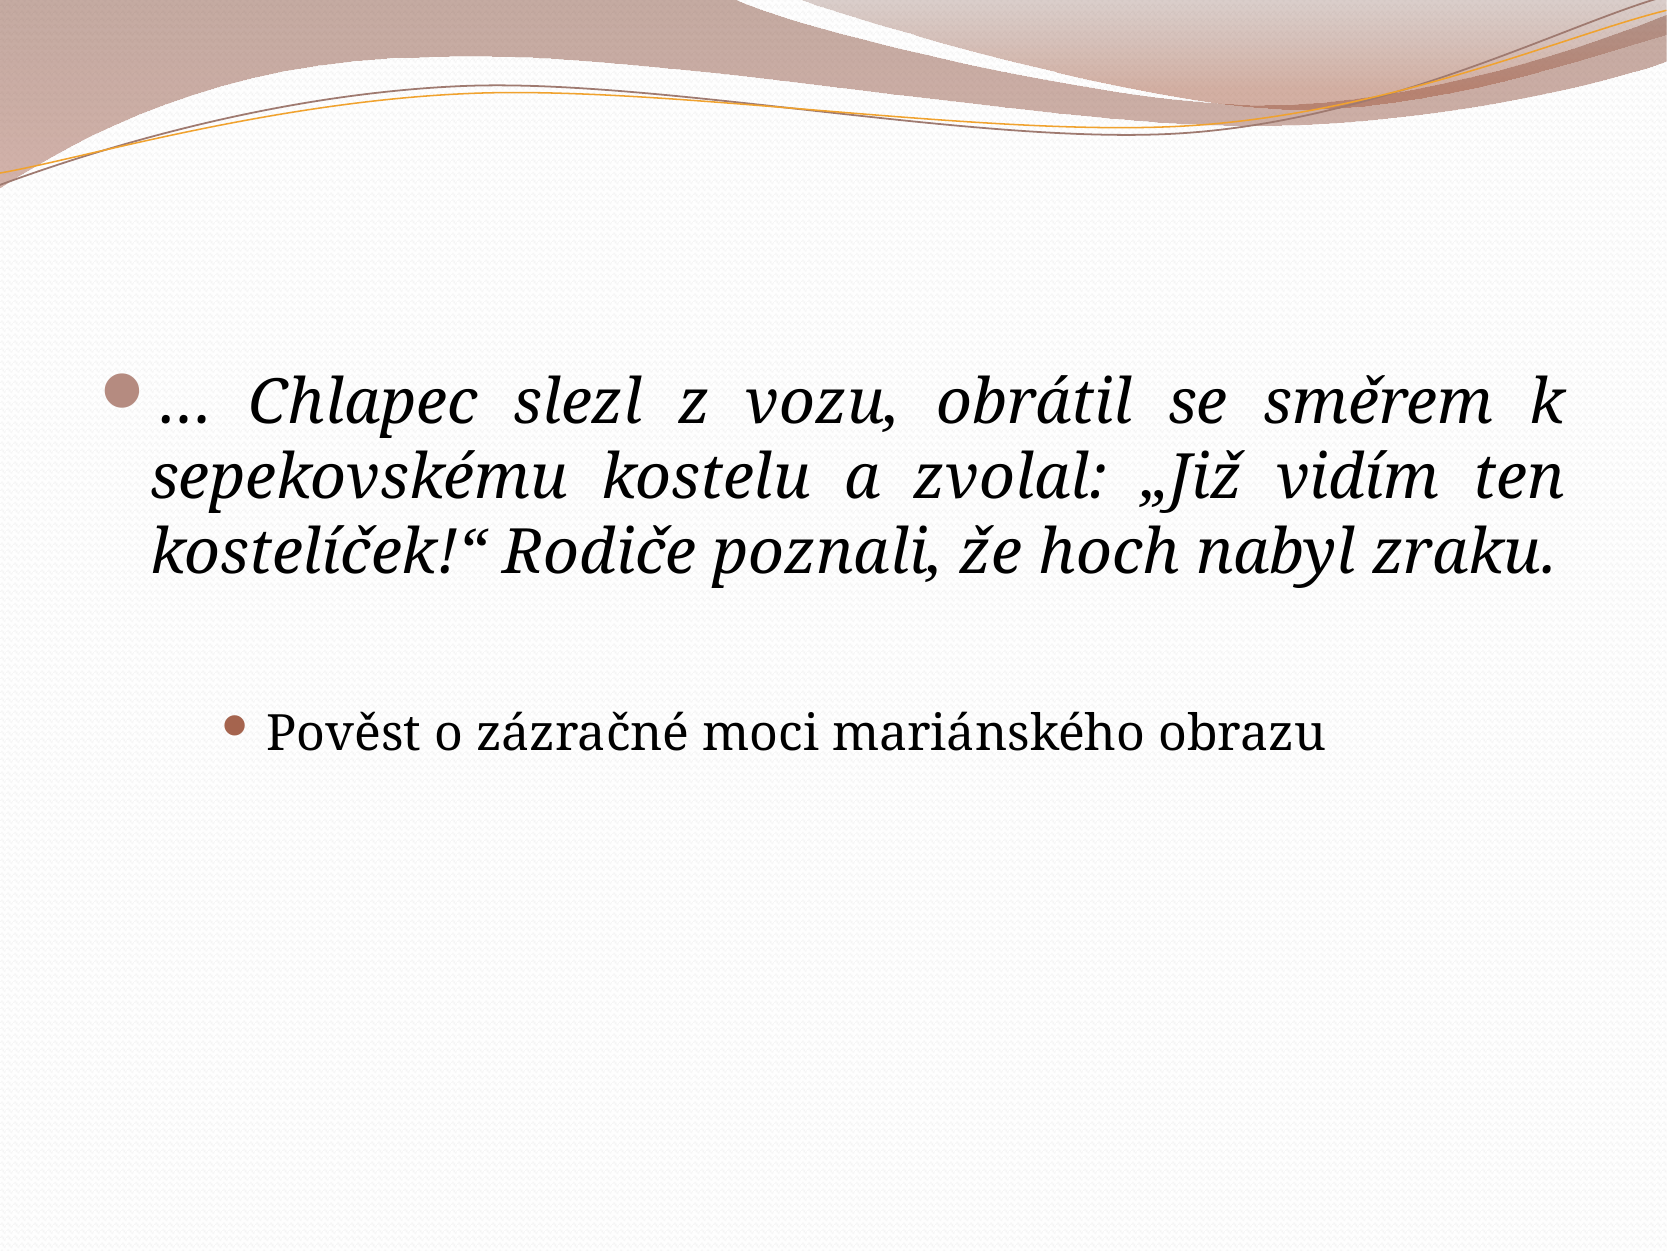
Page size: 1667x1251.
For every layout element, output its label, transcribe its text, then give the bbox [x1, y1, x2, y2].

list … Chlapec slezl z vozu, obrátil se směrem k sepekovskému kostelu a zvolal: „Již vidím ten kostelíček!“ Rodiče poznali, že hoch nabyl zraku. Pověst o zázračné moci mariánského obrazu [83, 352, 1584, 1153]
title [83, 128, 1584, 337]
